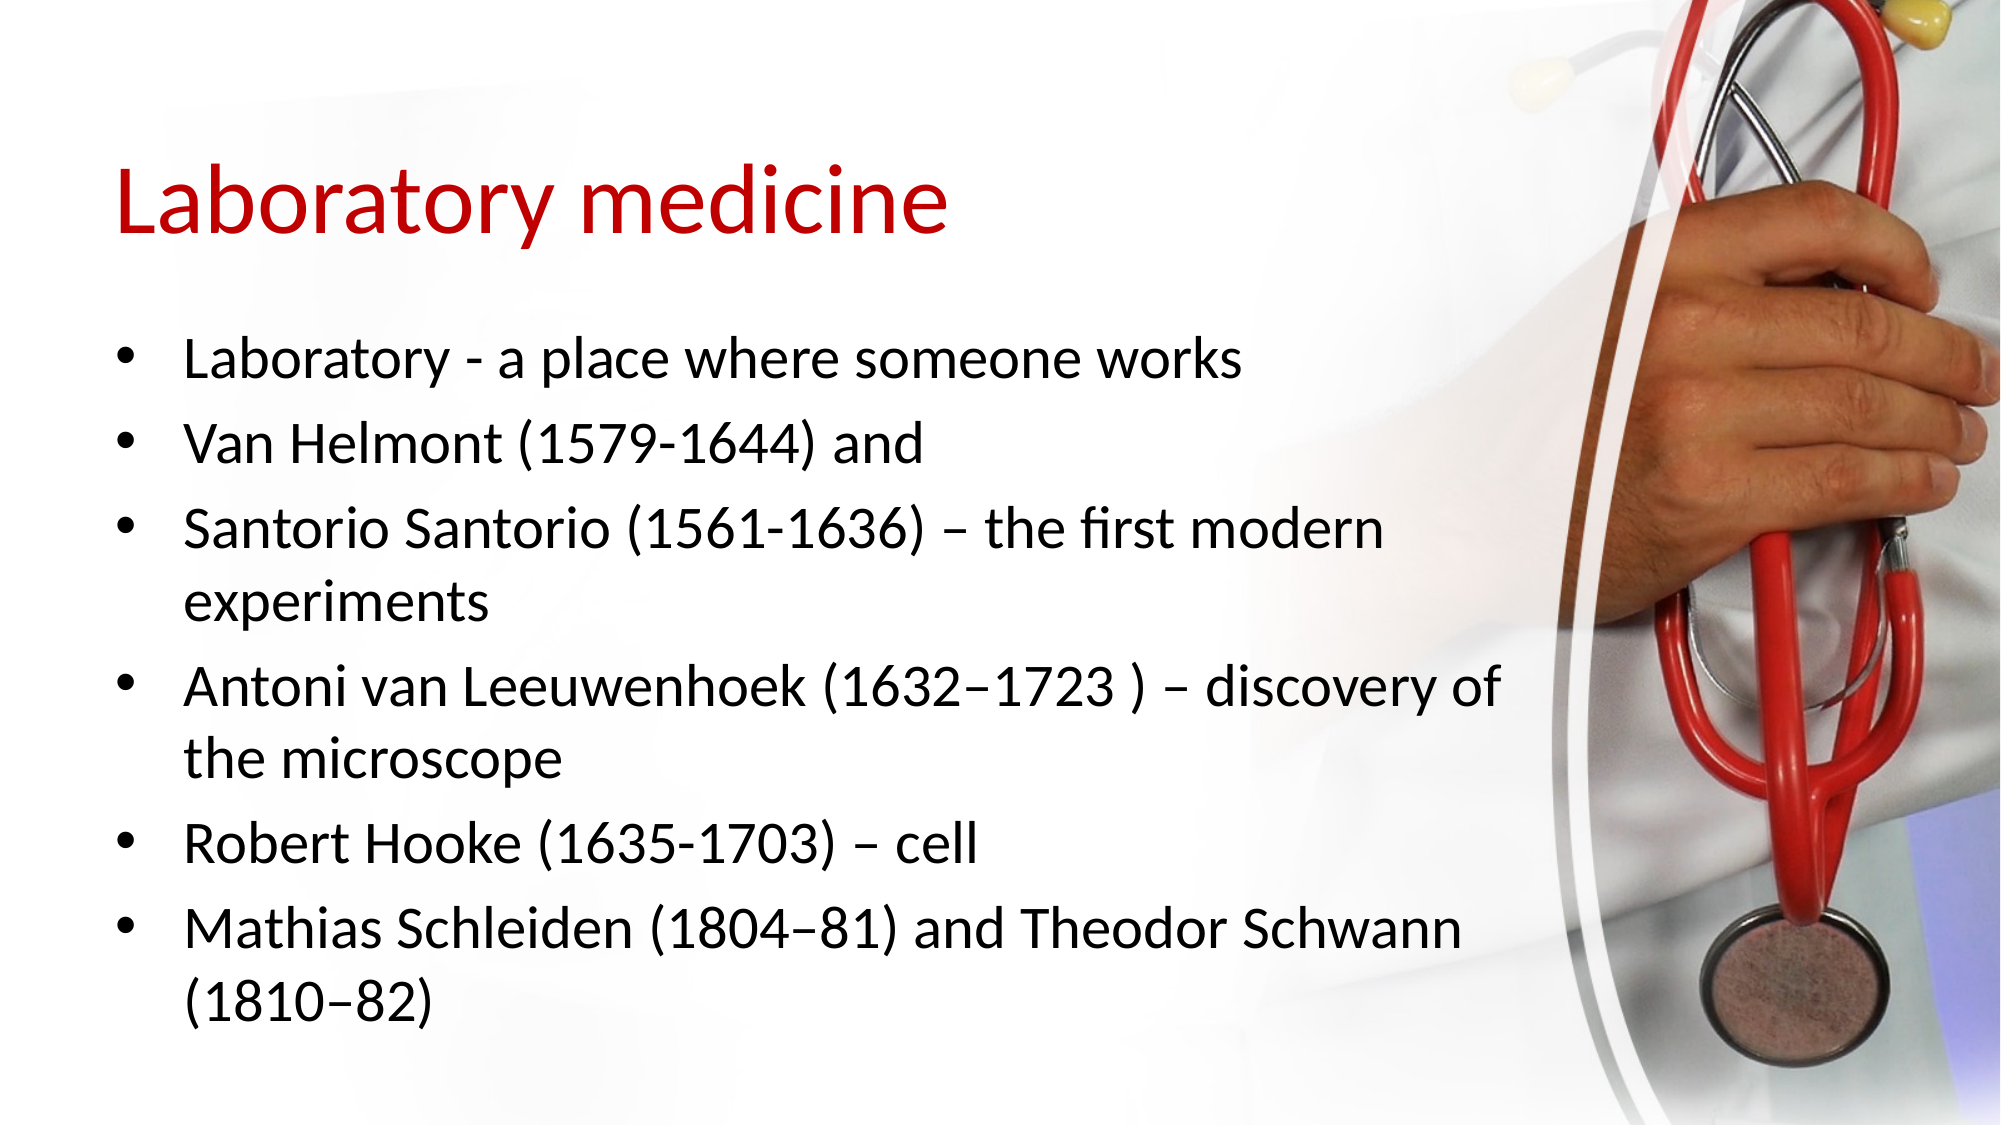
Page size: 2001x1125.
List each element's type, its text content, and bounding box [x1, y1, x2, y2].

list Laboratory - a place where someone works Van Helmont (1579-1644) and Santorio Santorio (1561-1636) – the first modern experiments Antoni van Leeuwenhoek (1632–1723 ) – discovery of the microscope Robert Hooke (1635-1703) – cell Mathias Schleiden (1804–81) and Theodor Schwann (1810–82) [100, 310, 1537, 1043]
title Laboratory medicine [99, 110, 1540, 278]
picture [0, 0, 2001, 1125]
